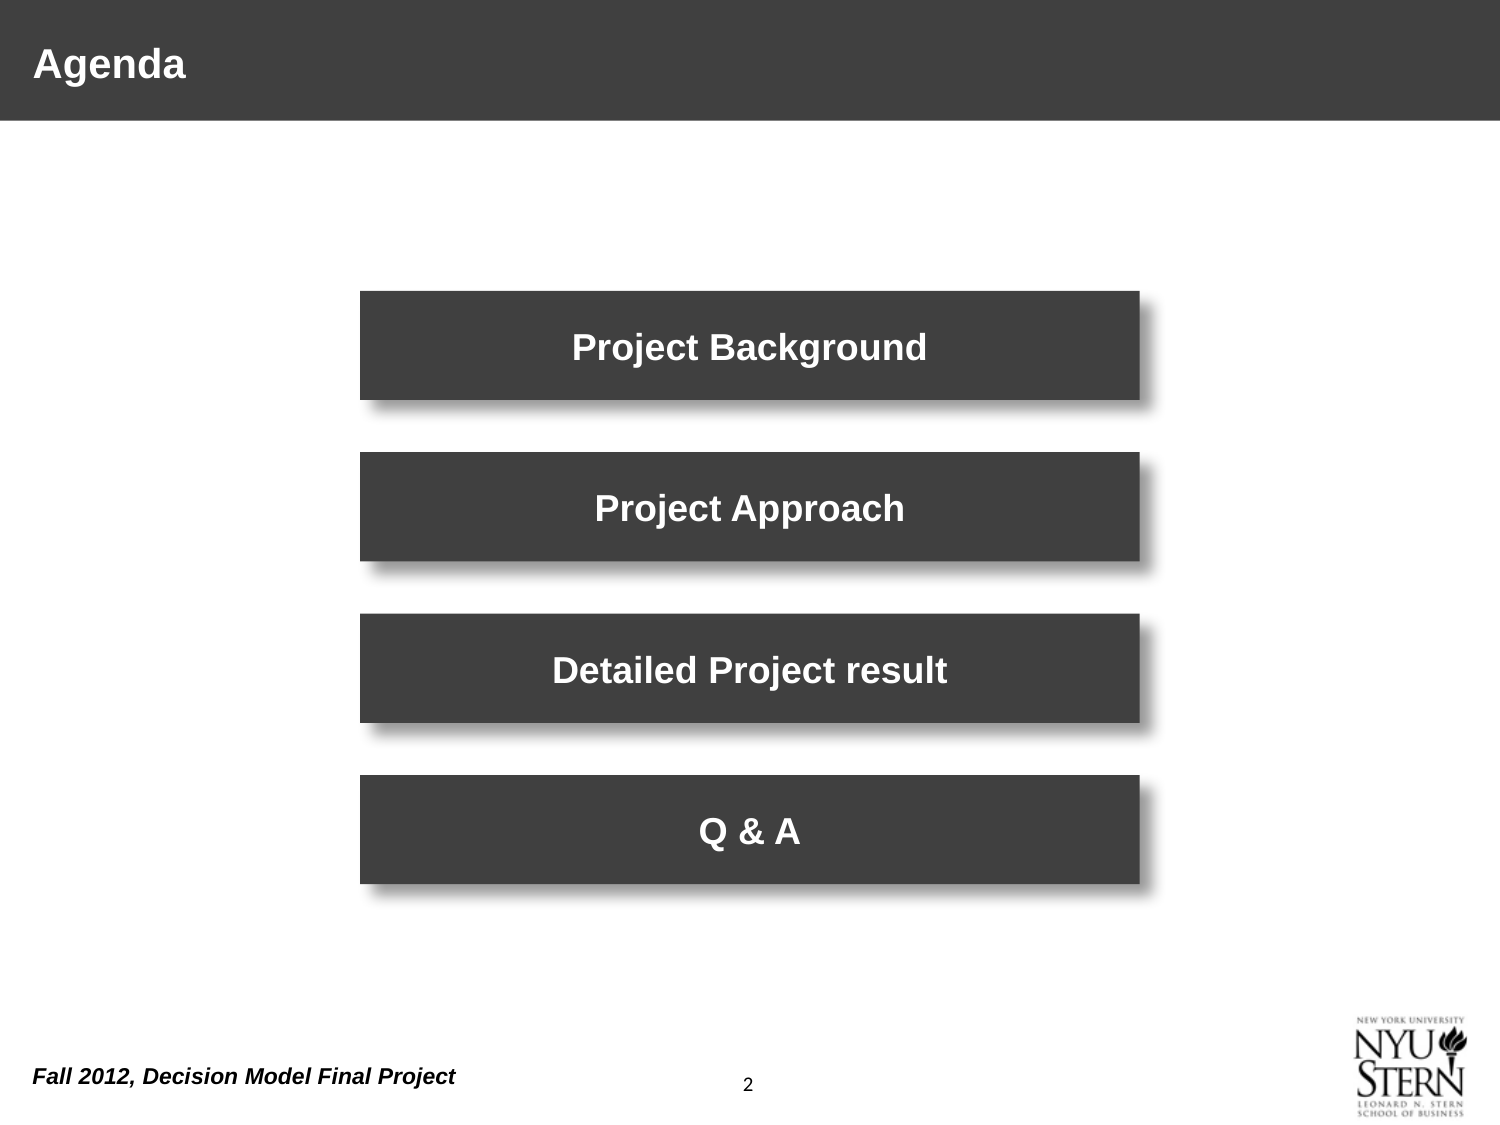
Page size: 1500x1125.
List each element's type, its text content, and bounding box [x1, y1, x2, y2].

picture [1352, 1014, 1468, 1121]
text_box Detailed Project result [358, 612, 1142, 725]
title Agenda [17, 28, 503, 95]
text_box Project Approach [358, 450, 1142, 563]
text_box Q & A [358, 773, 1142, 886]
text_box Project Background [358, 289, 1142, 402]
